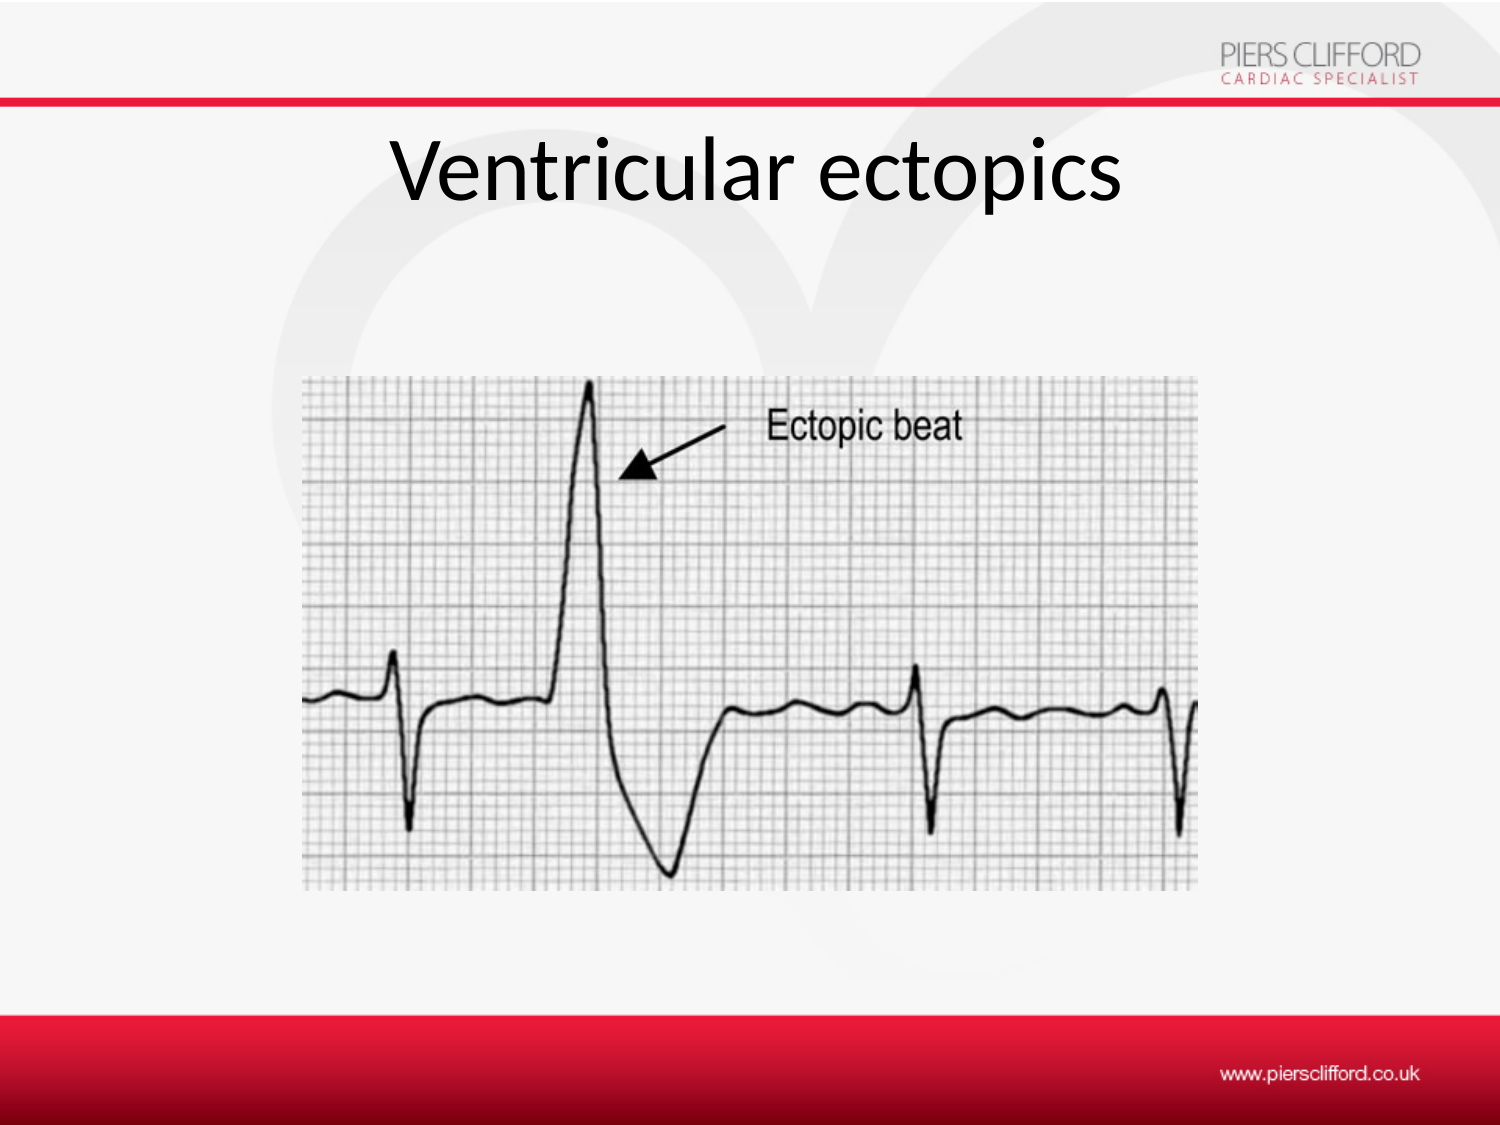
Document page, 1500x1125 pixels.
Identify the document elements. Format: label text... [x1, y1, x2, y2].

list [302, 376, 1198, 891]
picture [0, 2, 1500, 1125]
title Ventricular ectopics [81, 70, 1433, 259]
